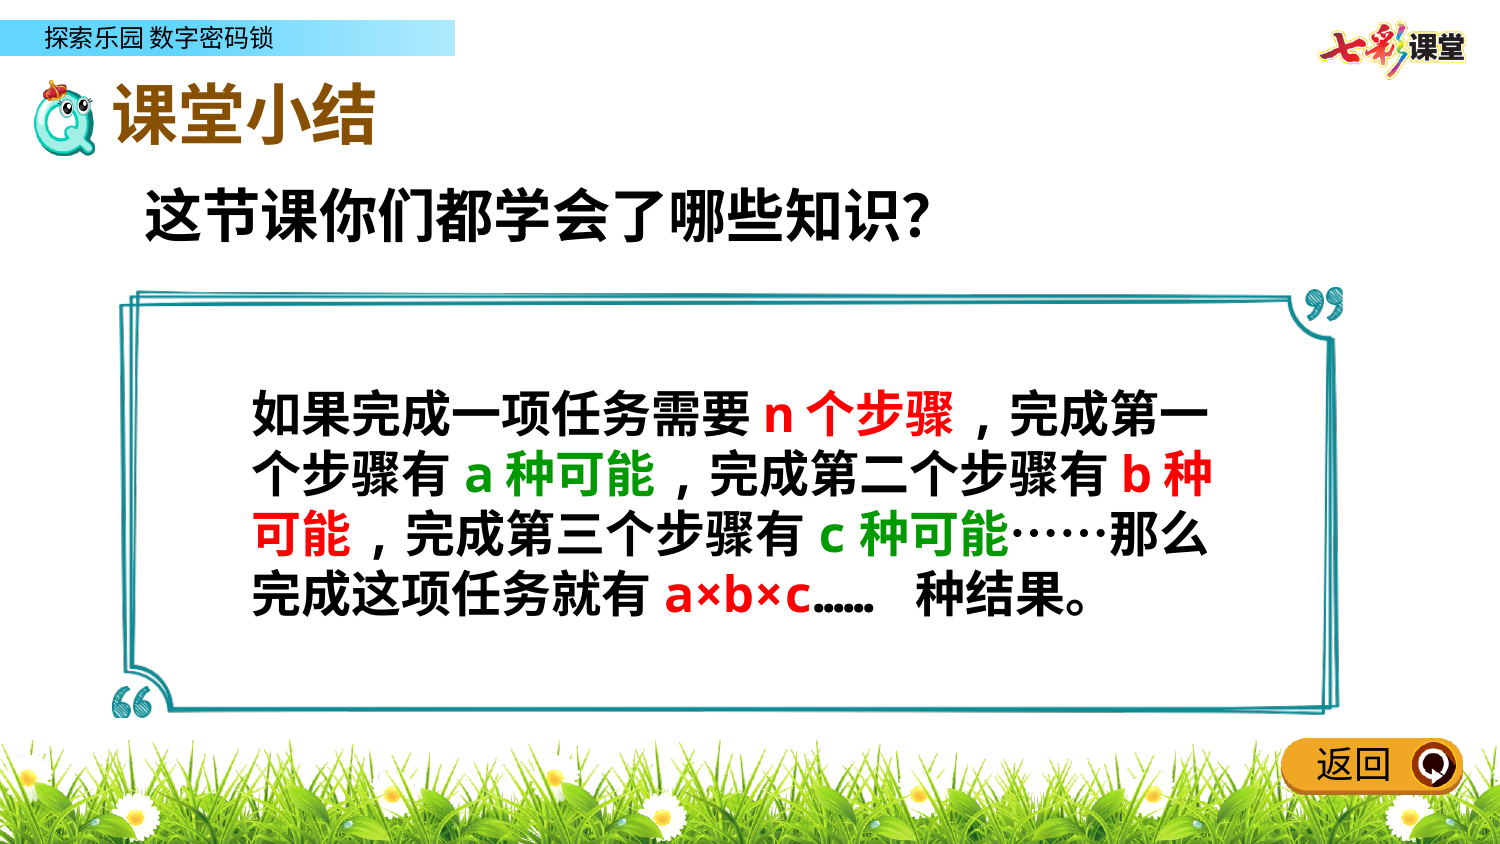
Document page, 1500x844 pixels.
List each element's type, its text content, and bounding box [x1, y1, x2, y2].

text_box 这节课你们都学会了哪些知识？ [133, 173, 972, 255]
picture [34, 80, 96, 156]
text_box 课堂小结 [100, 67, 404, 159]
picture [1316, 20, 1468, 80]
picture [111, 287, 1343, 718]
picture [0, 740, 1500, 844]
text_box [1281, 733, 1464, 795]
